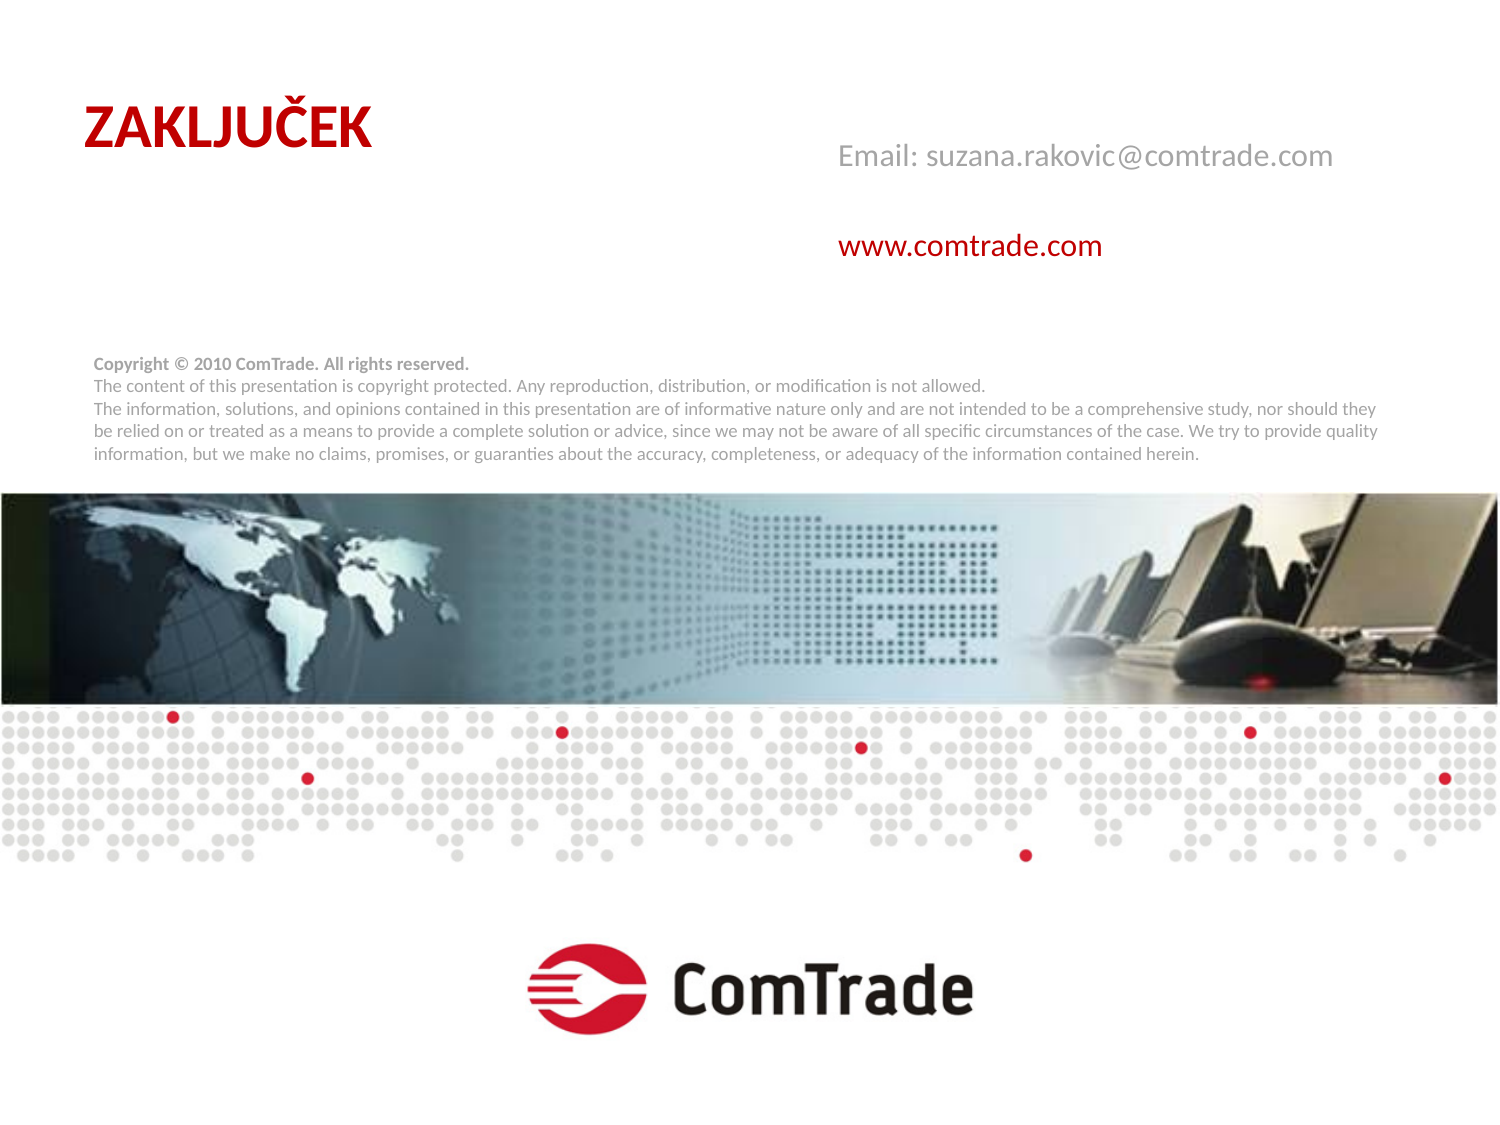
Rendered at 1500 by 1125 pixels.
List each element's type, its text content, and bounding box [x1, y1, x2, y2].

list Email: suzana.rakovic@comtrade.com www.comtrade.com [808, 211, 1395, 317]
picture [0, 0, 1500, 1125]
text_box ZAKLJUČEK [70, 78, 1430, 211]
